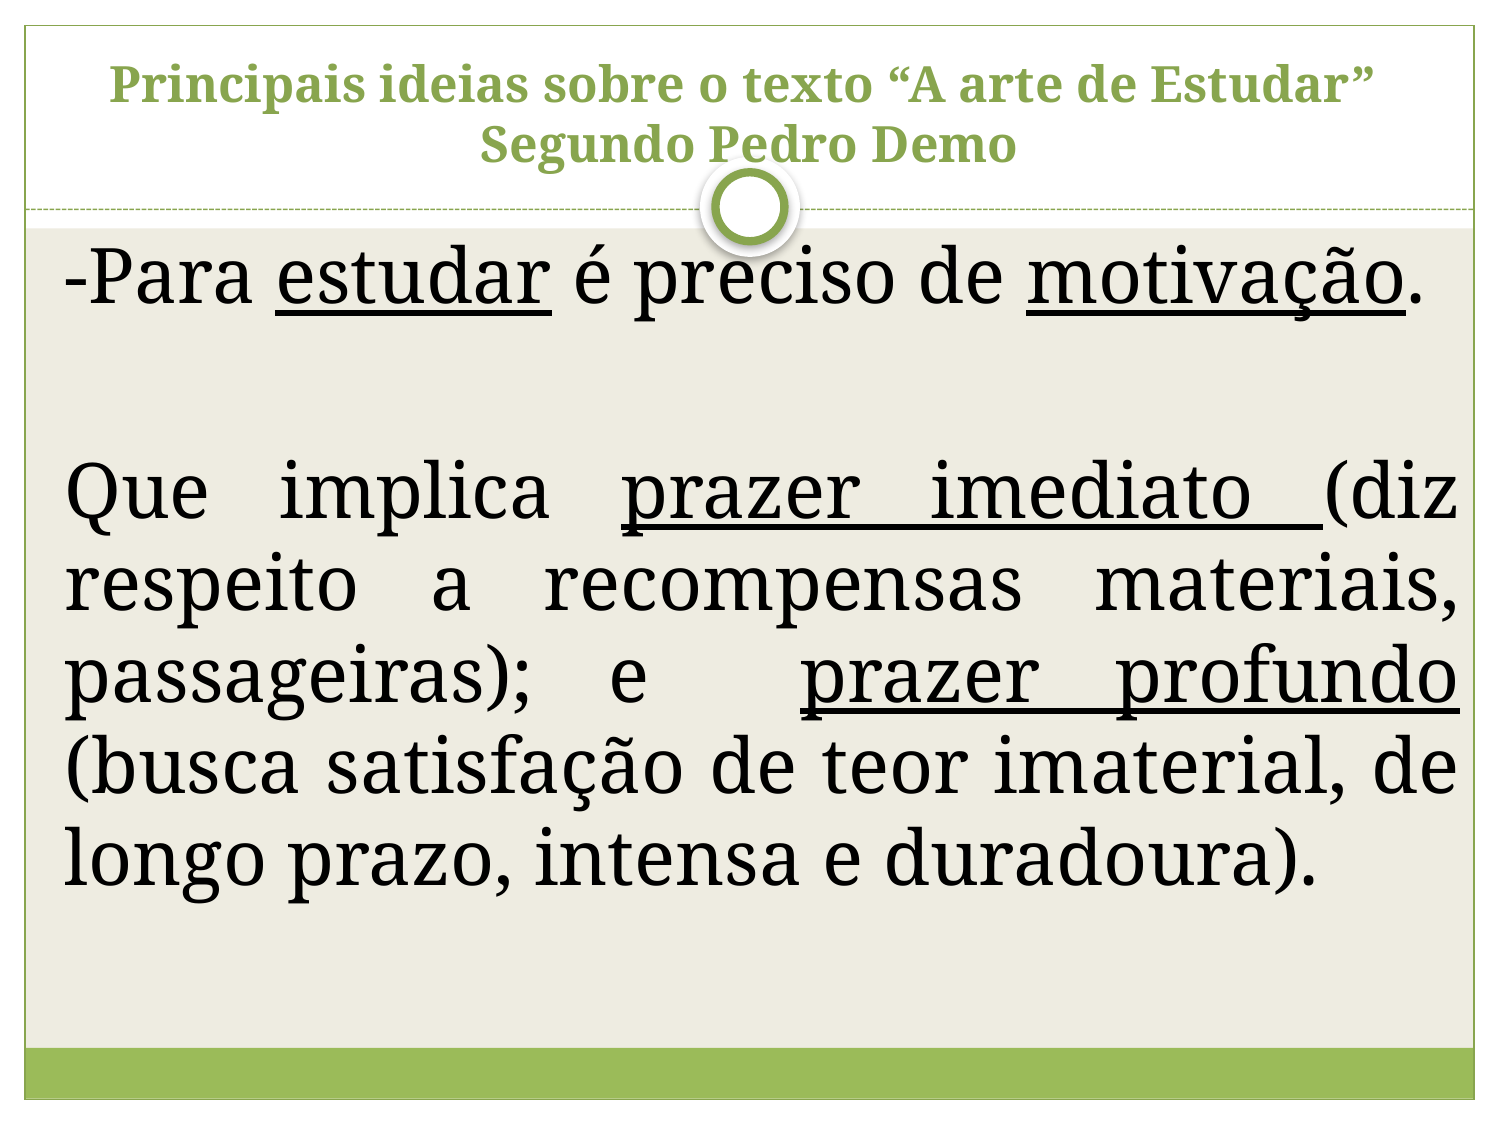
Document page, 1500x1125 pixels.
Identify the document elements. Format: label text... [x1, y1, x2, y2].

list -Para estudar é preciso de motivação. Que implica prazer imediato (diz respeito a recompensas materiais, passageiras); e prazer profundo (busca satisfação de teor imaterial, de longo prazo, intensa e duradoura). [50, 219, 1475, 1035]
title Principais ideias sobre o texto “A arte de Estudar” Segundo Pedro Demo [49, 7, 1450, 220]
